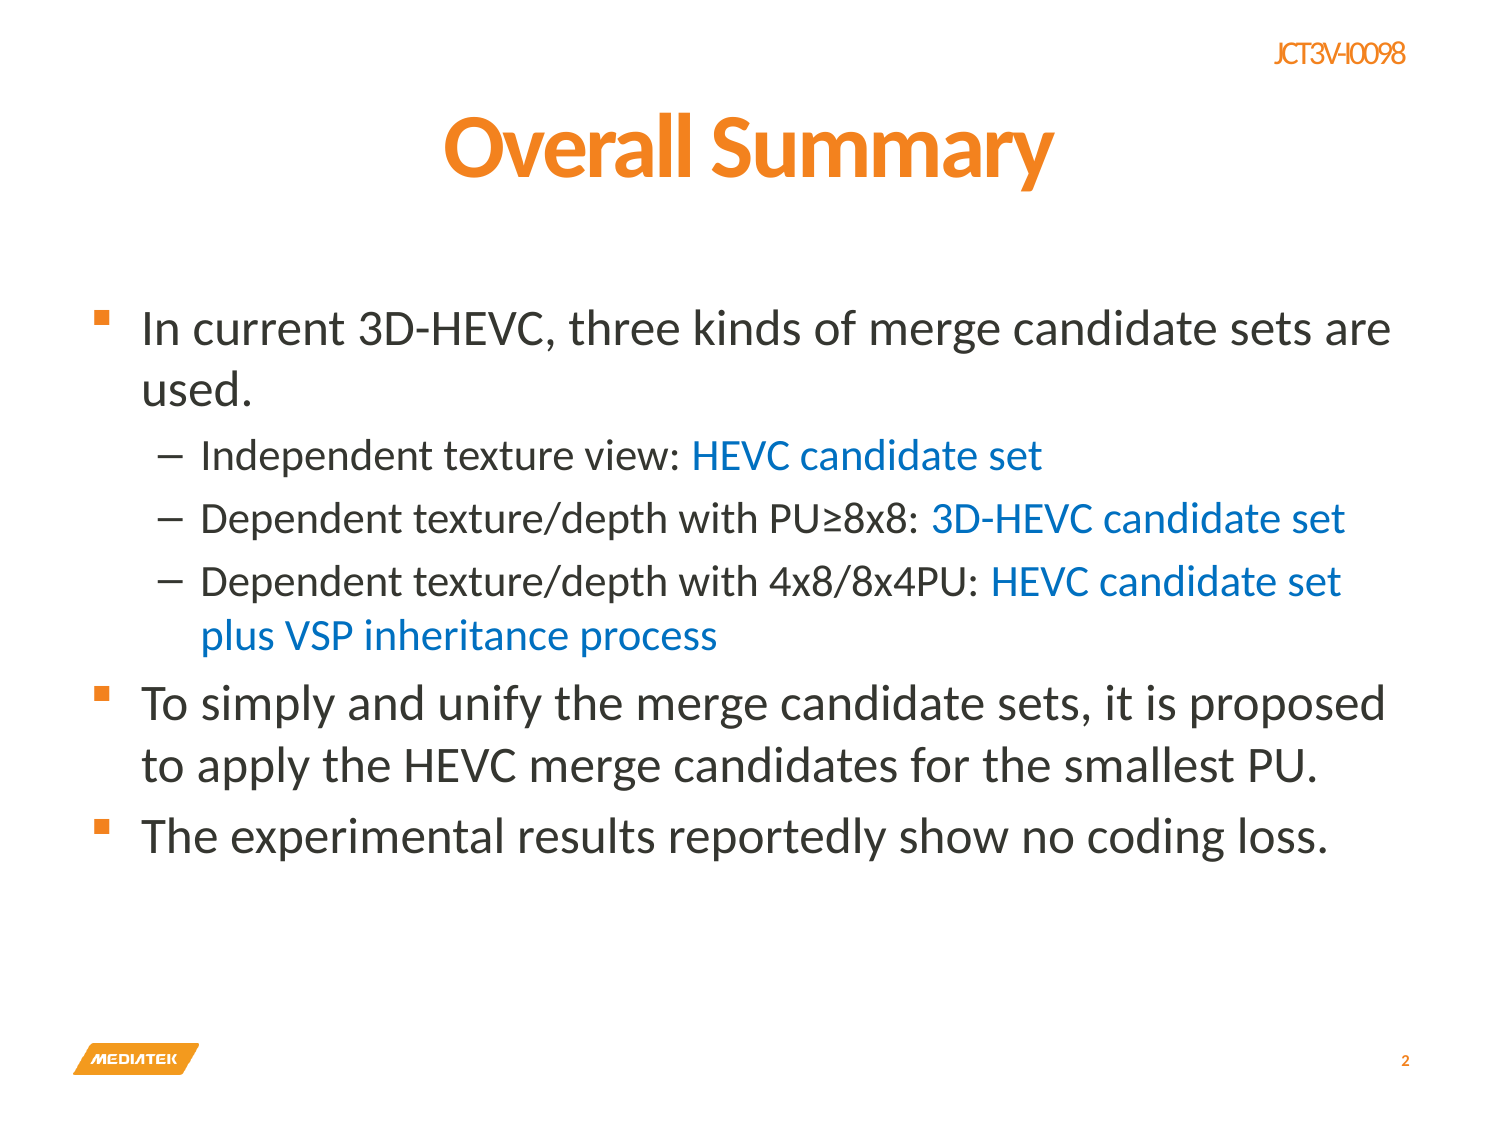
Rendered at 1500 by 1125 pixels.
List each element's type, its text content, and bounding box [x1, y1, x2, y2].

slide_number 2 [1251, 1029, 1425, 1090]
list In current 3D-HEVC, three kinds of merge candidate sets are used. Independent texture view: HEVC candidate set Dependent texture/depth with PU≥8x8: 3D-HEVC candidate set Dependent texture/depth with 4x8/8x4PU: HEVC candidate set plus VSP inheritance process To simply and unify the merge candidate sets, it is proposed to apply the HEVC merge candidates for the smallest PU. The experimental results reportedly show no coding loss. [75, 286, 1425, 990]
title Overall Summary [75, 99, 1425, 286]
picture [73, 1043, 199, 1075]
